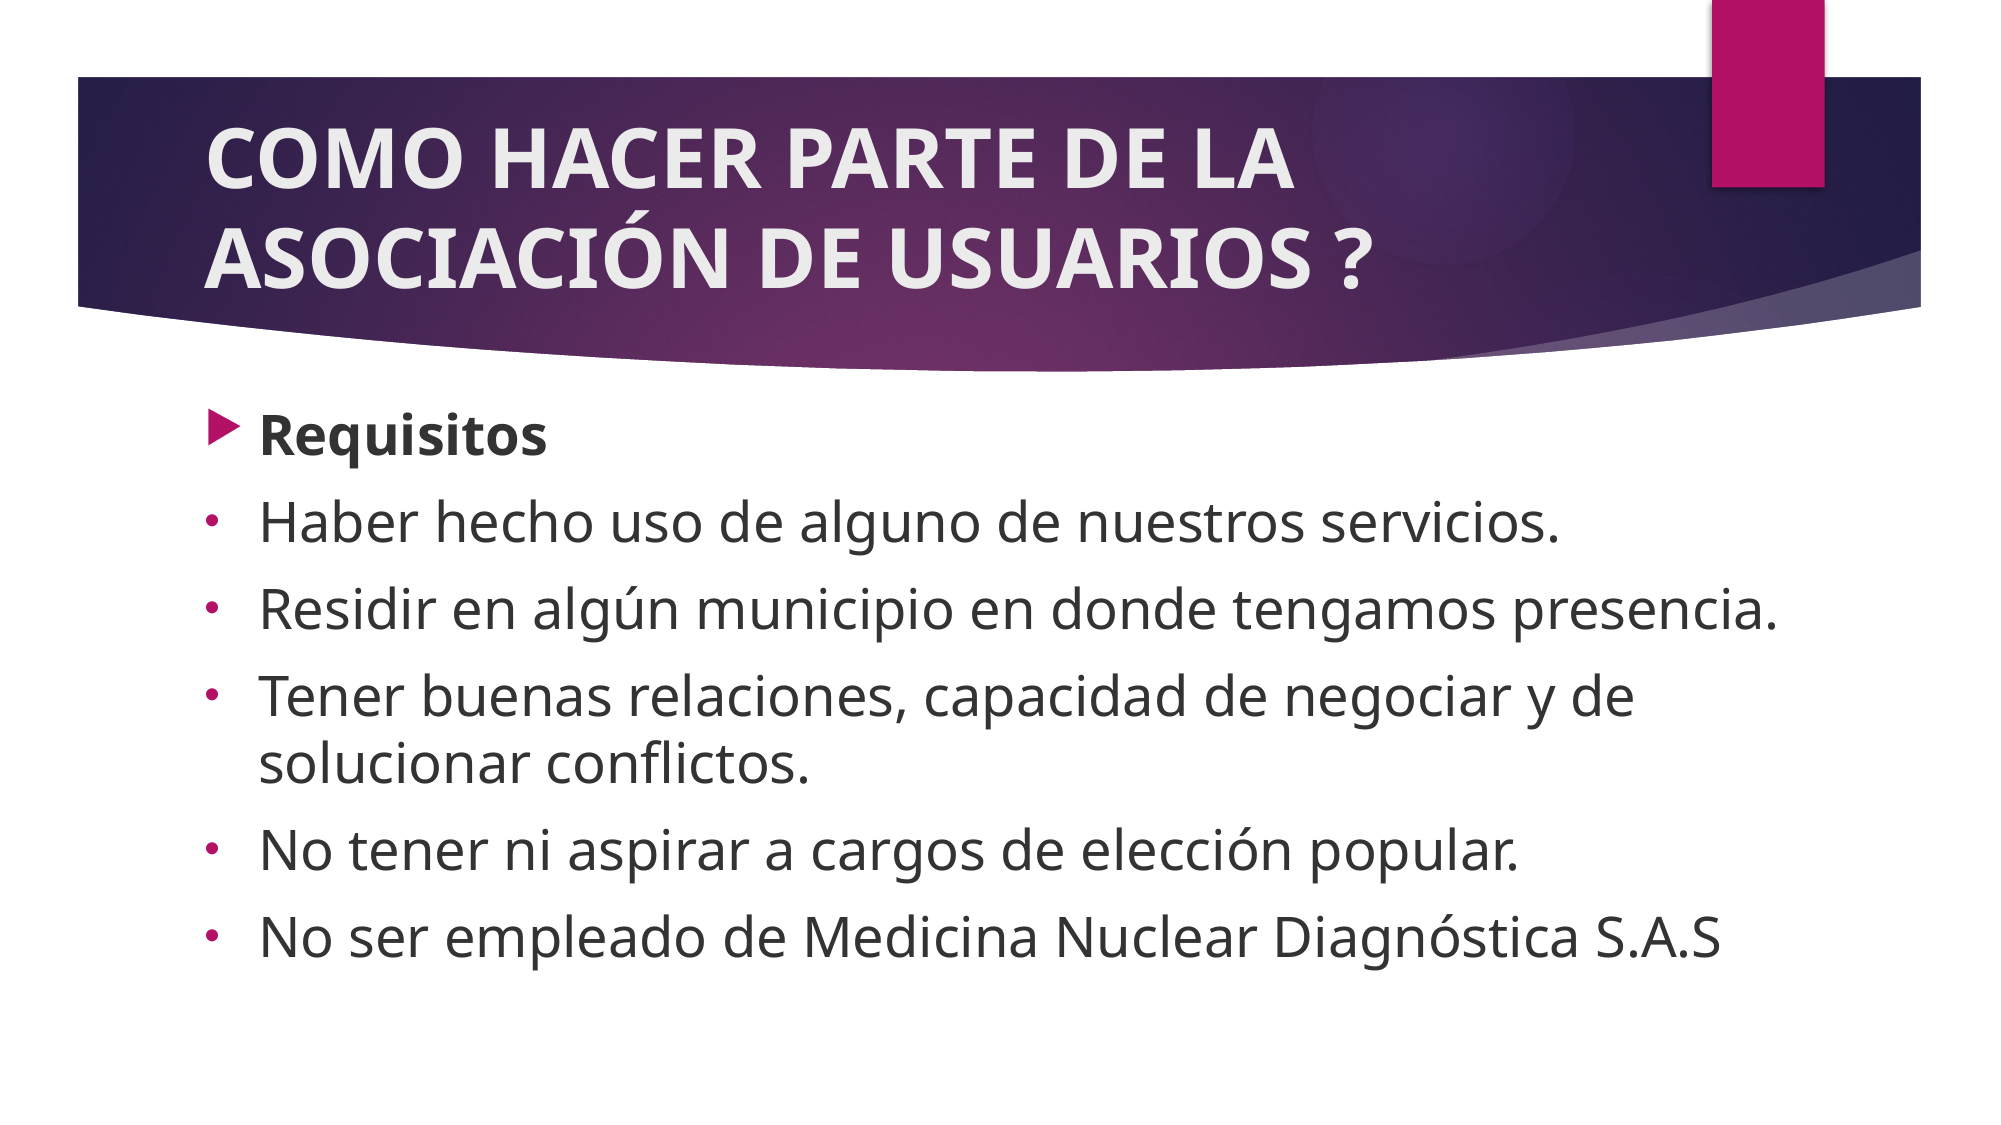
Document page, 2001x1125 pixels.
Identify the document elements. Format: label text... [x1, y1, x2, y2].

title COMO HACER PARTE DE LA ASOCIACIÓN DE USUARIOS ? [189, 110, 1849, 300]
list Requisitos Haber hecho uso de alguno de nuestros servicios. Residir en algún municipio en donde tengamos presencia. Tener buenas relaciones, capacidad de negociar y de solucionar conflictos. No tener ni aspirar a cargos de elección popular. No ser empleado de Medicina Nuclear Diagnóstica S.A.S [189, 392, 1849, 988]
